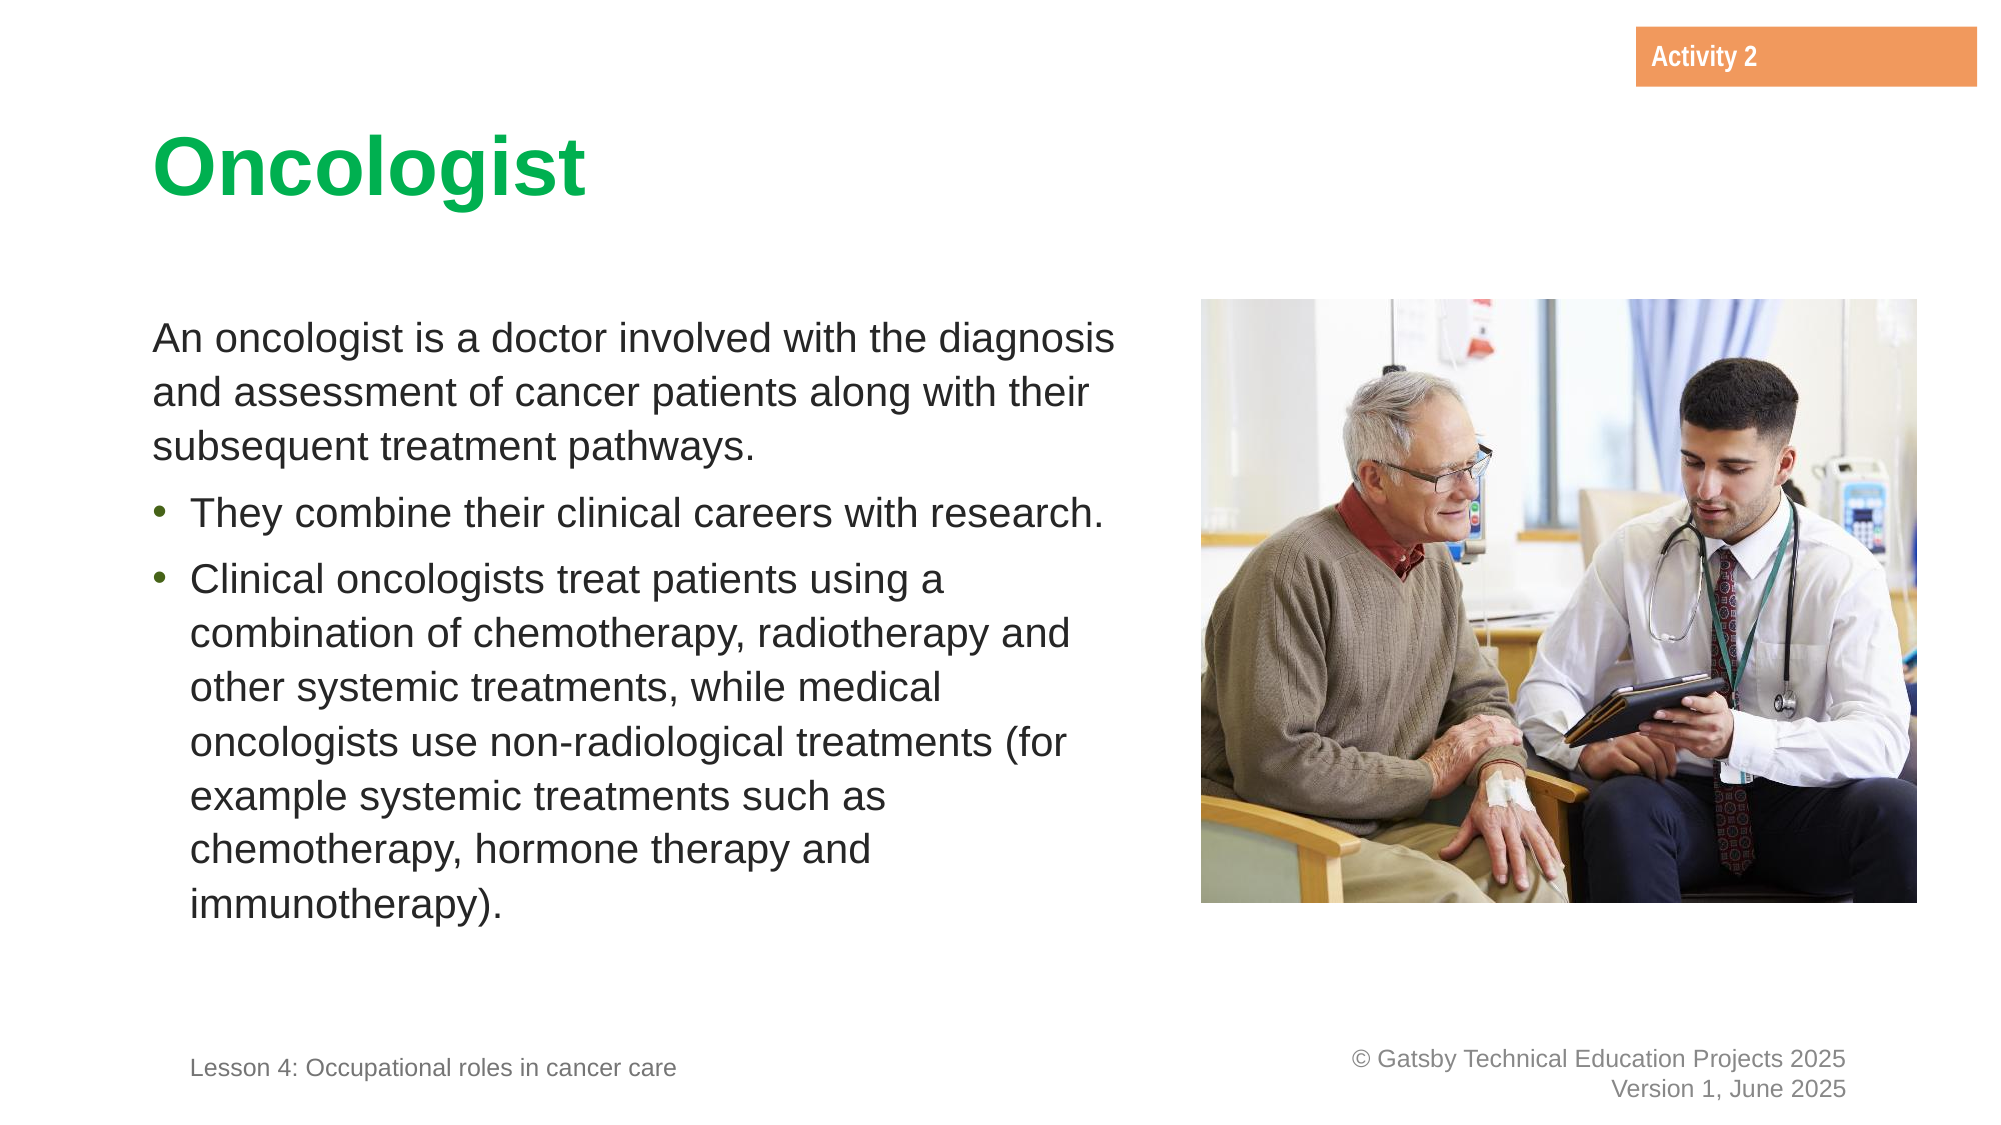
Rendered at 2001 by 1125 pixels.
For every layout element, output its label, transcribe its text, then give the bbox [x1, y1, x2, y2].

text_box Lesson 4: Occupational roles in cancer care [137, 1042, 879, 1089]
picture [1200, 299, 1917, 903]
text_box An oncologist is a doctor involved with the diagnosis and assessment of cancer patients along with their subsequent treatment pathways. They combine their clinical careers with research. Clinical oncologists treat patients using a combination of chemotherapy, radiotherapy and other systemic treatments, while medical oncologists use non-radiological treatments (for example systemic treatments such as chemotherapy, hormone therapy and immunotherapy). [137, 299, 1142, 1014]
text_box Oncologist [137, 59, 1863, 278]
list Activity 2 [1636, 26, 1978, 87]
